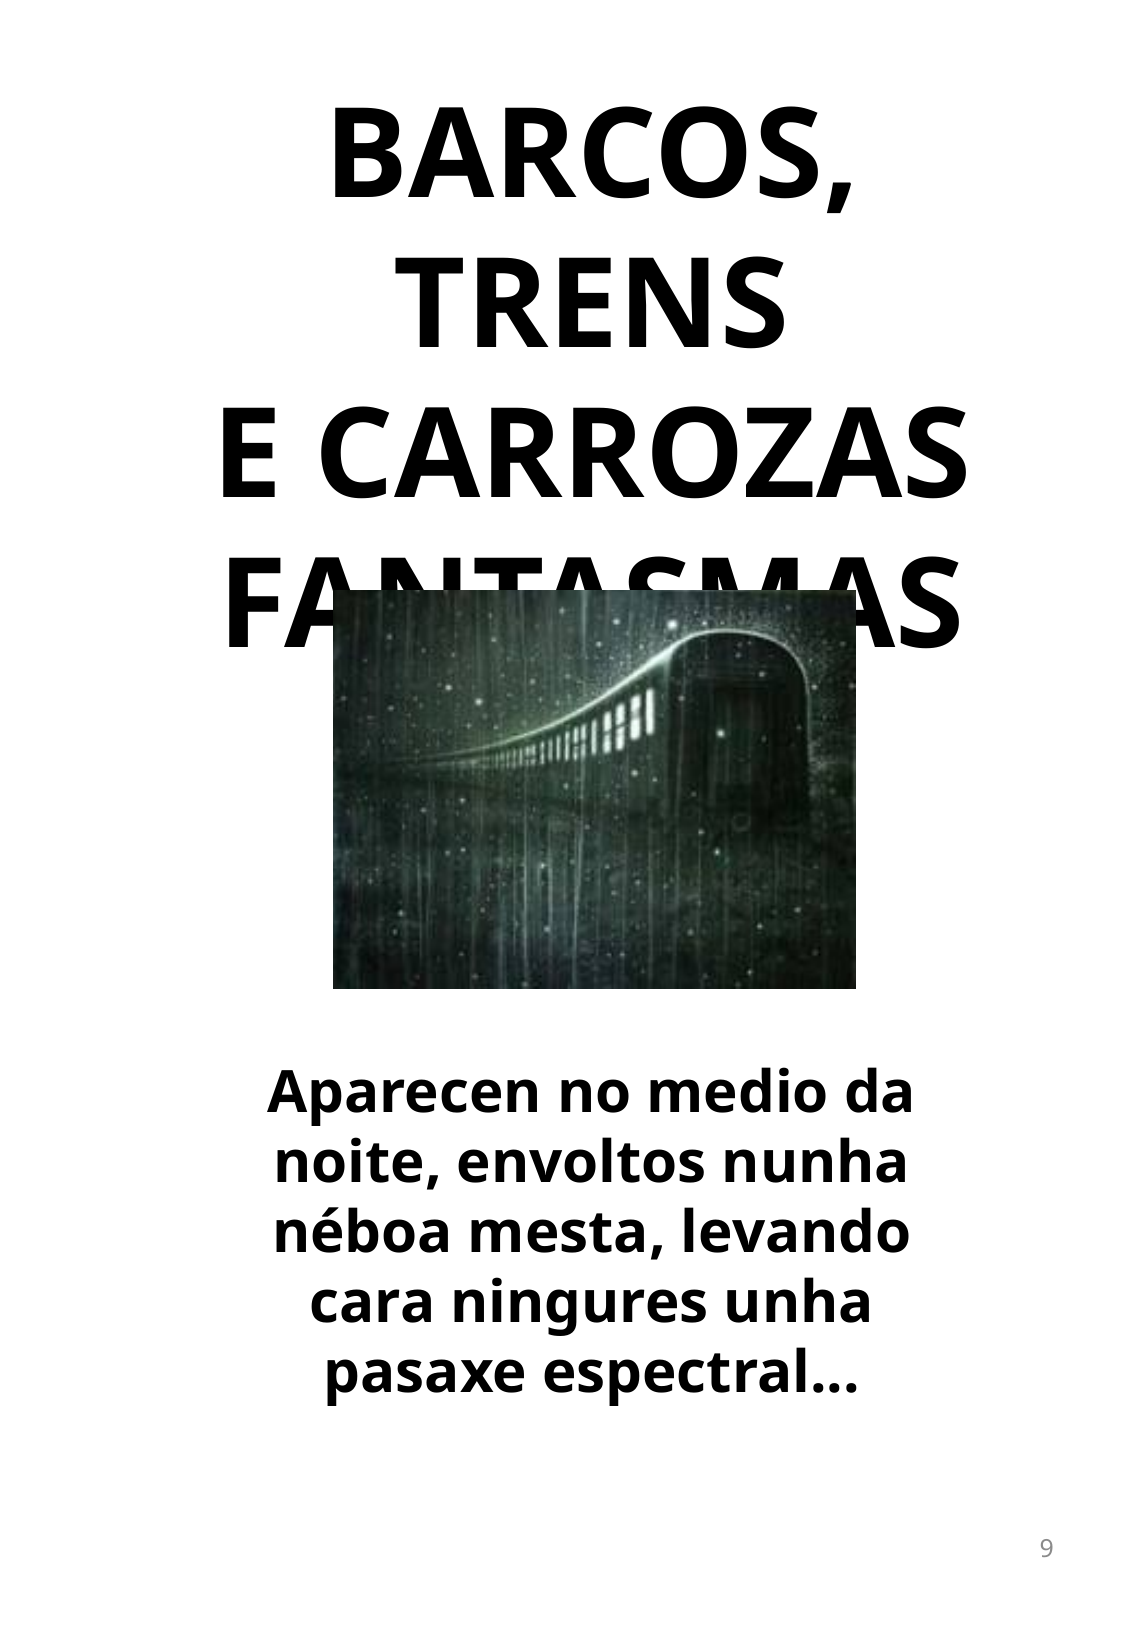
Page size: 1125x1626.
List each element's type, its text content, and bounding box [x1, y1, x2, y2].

text_box Aparecen no medio da noite, envoltos nunha néboa mesta, levando cara ningures unha pasaxe espectral... [210, 1046, 973, 1504]
slide_number 9 [806, 1506, 1069, 1593]
picture [332, 589, 856, 989]
title BARCOS, TRENS E CARROZAS FANTASMAS [164, 273, 1020, 473]
